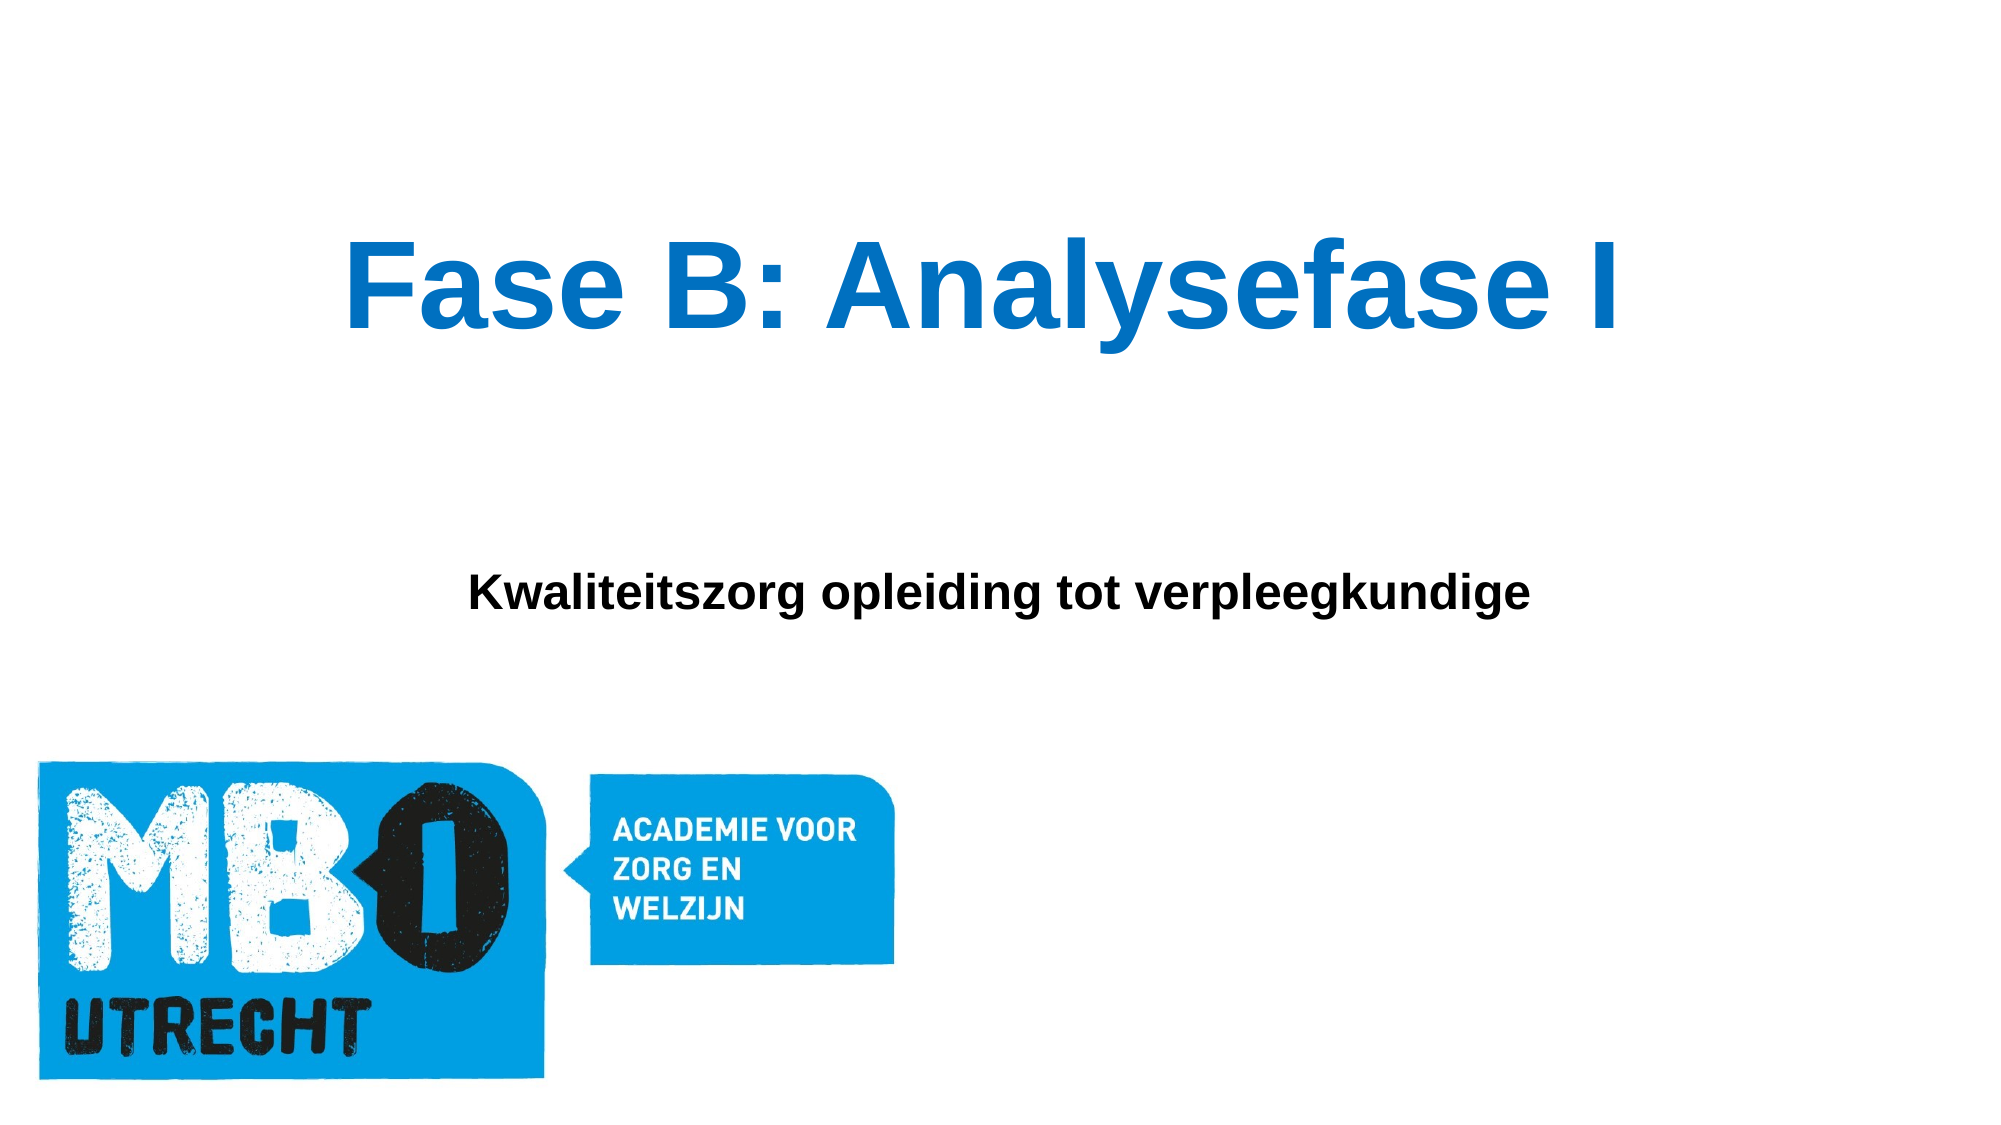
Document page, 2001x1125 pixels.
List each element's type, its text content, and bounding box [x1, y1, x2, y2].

subtitle Kwaliteitszorg opleiding tot verpleegkundige [249, 477, 1750, 708]
picture [0, 726, 932, 1114]
title Fase B: Analysefase I [249, 184, 1750, 363]
